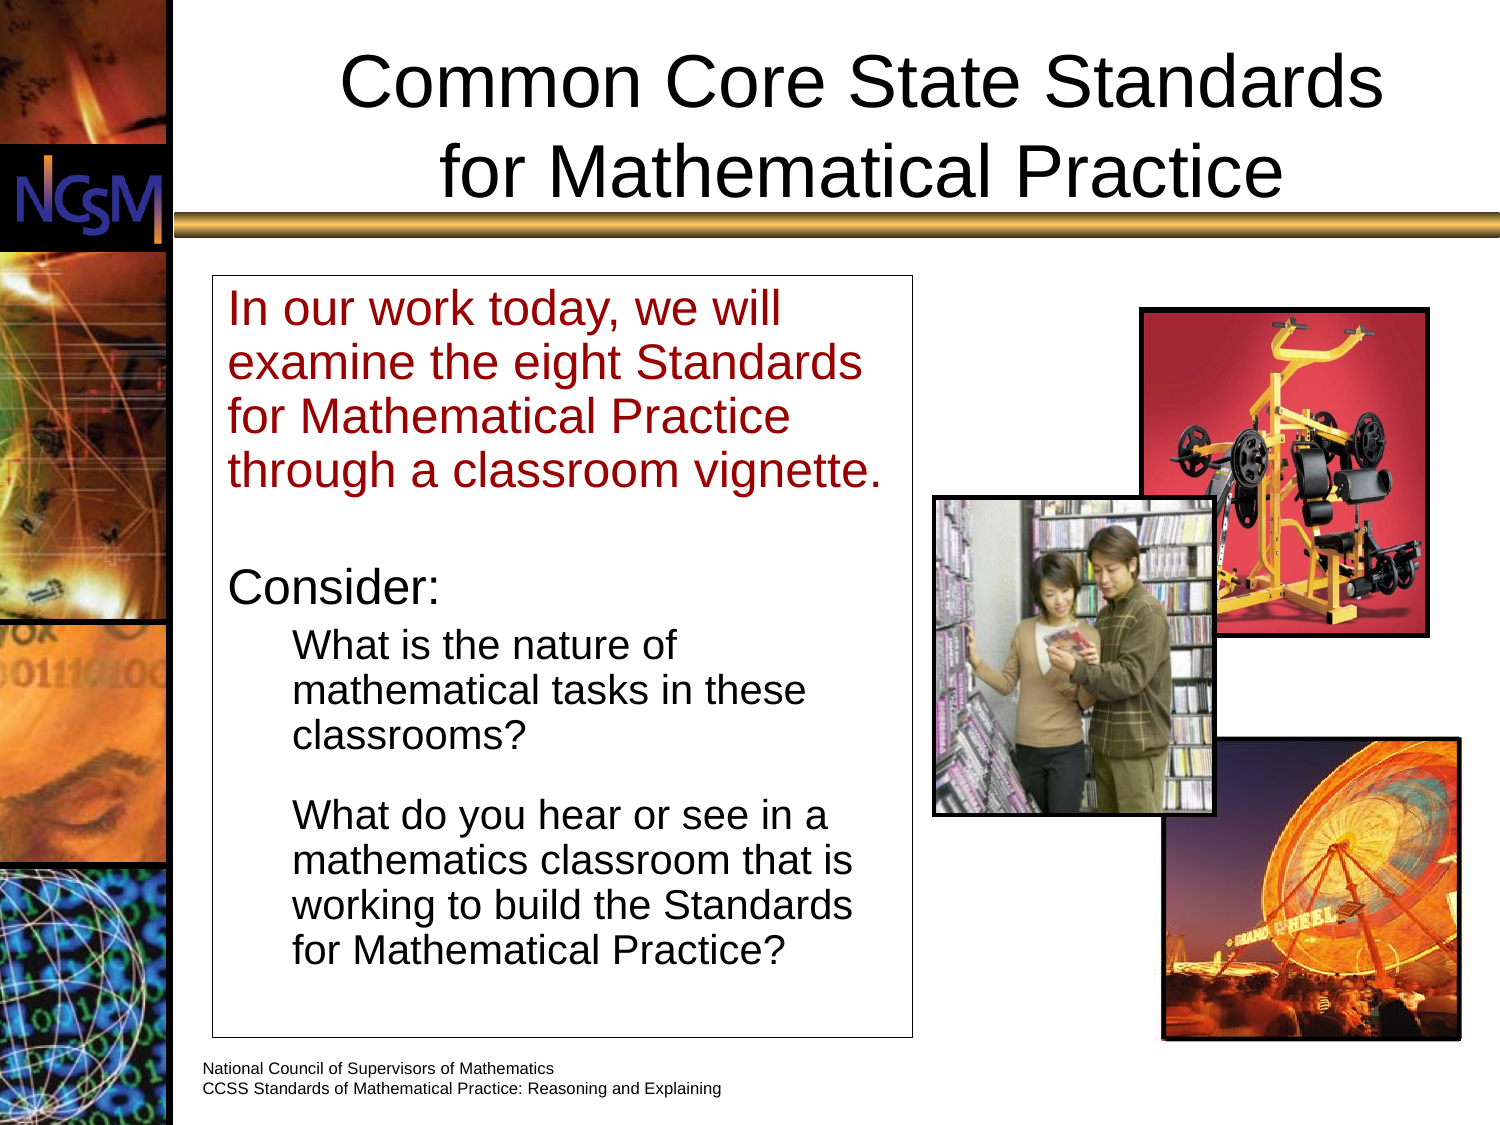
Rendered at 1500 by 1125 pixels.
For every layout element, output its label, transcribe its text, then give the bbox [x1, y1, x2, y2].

slide_number National Council of Supervisors of Mathematics CCSS Standards of Mathematical Practice: Reasoning and Explaining [187, 1050, 900, 1125]
picture [0, 0, 167, 619]
title Common Core State Standards for Mathematical Practice [287, 20, 1438, 225]
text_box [1087, 737, 1500, 1041]
picture [0, 625, 166, 862]
picture [935, 312, 1426, 813]
picture [0, 869, 166, 1125]
list In our work today, we will examine the eight Standards for Mathematical Practice through a classroom vignette. Consider: What is the nature of mathematical tasks in these classrooms? What do you hear or see in a mathematics classroom that is working to build the Standards for Mathematical Practice? [212, 275, 913, 1038]
